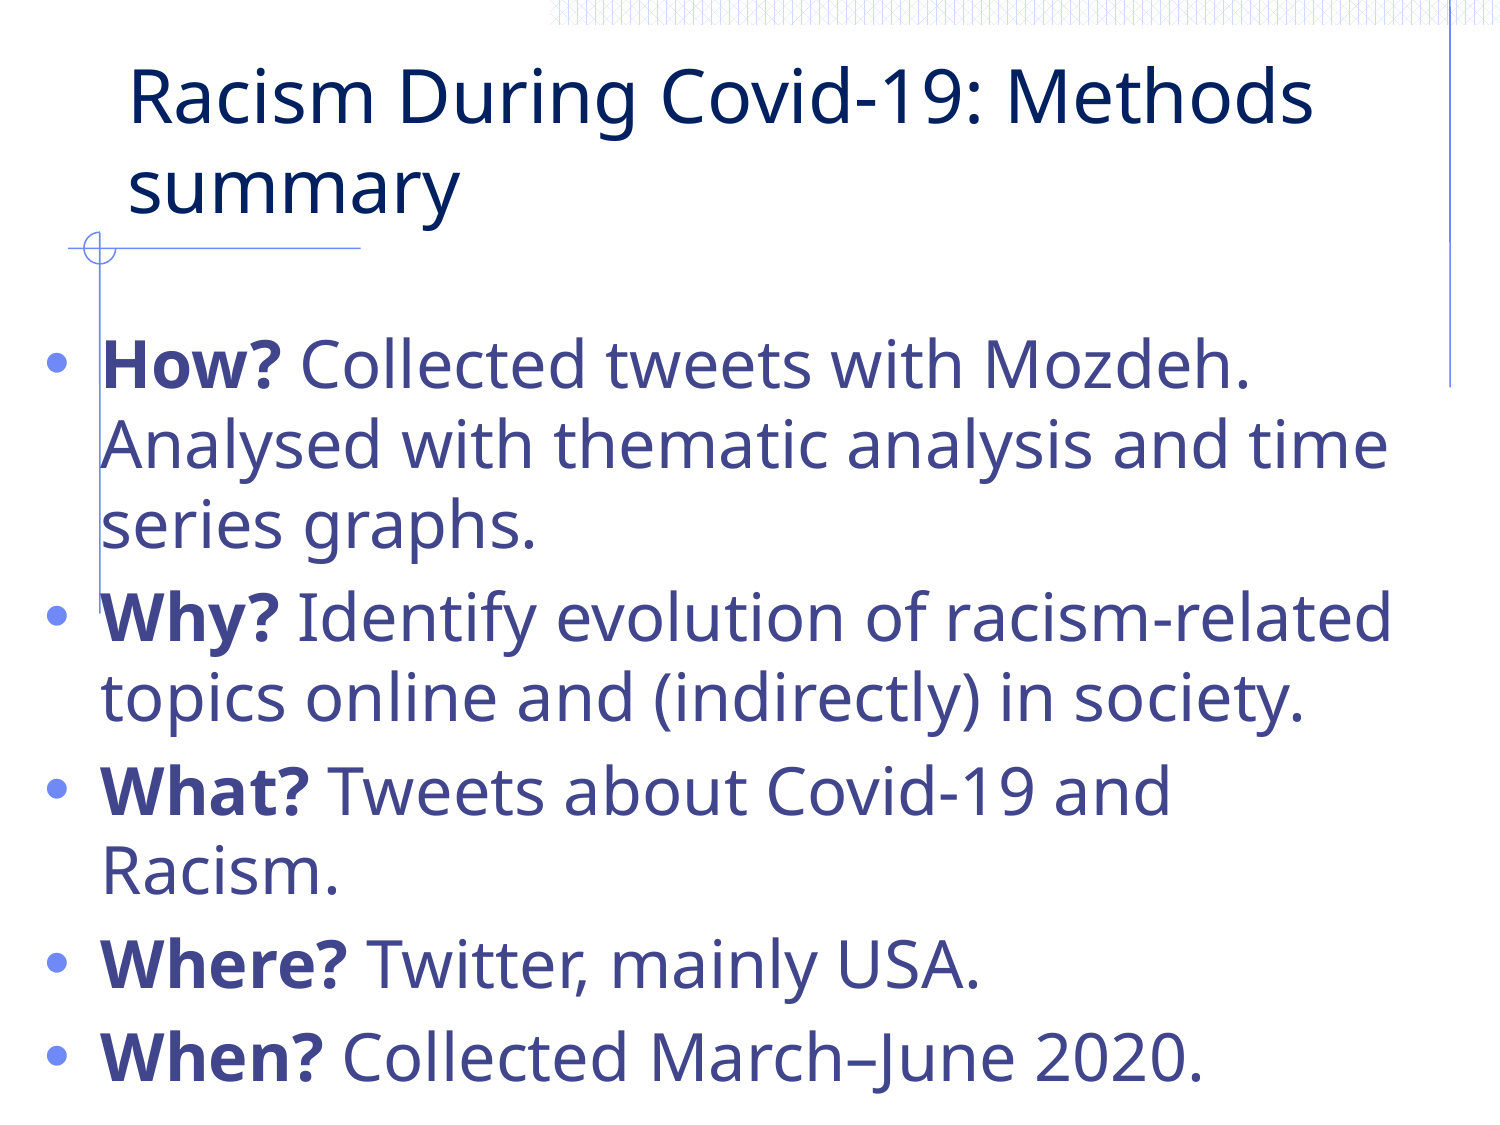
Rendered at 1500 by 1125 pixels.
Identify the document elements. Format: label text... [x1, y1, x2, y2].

list How? Collected tweets with Mozdeh. Analysed with thematic analysis and time series graphs. Why? Identify evolution of racism-related topics online and (indirectly) in society. What? Tweets about Covid-19 and Racism. Where? Twitter, mainly USA. When? Collected March–June 2020. [29, 314, 1436, 1059]
title Racism During Covid-19: Methods summary [112, 125, 1388, 237]
